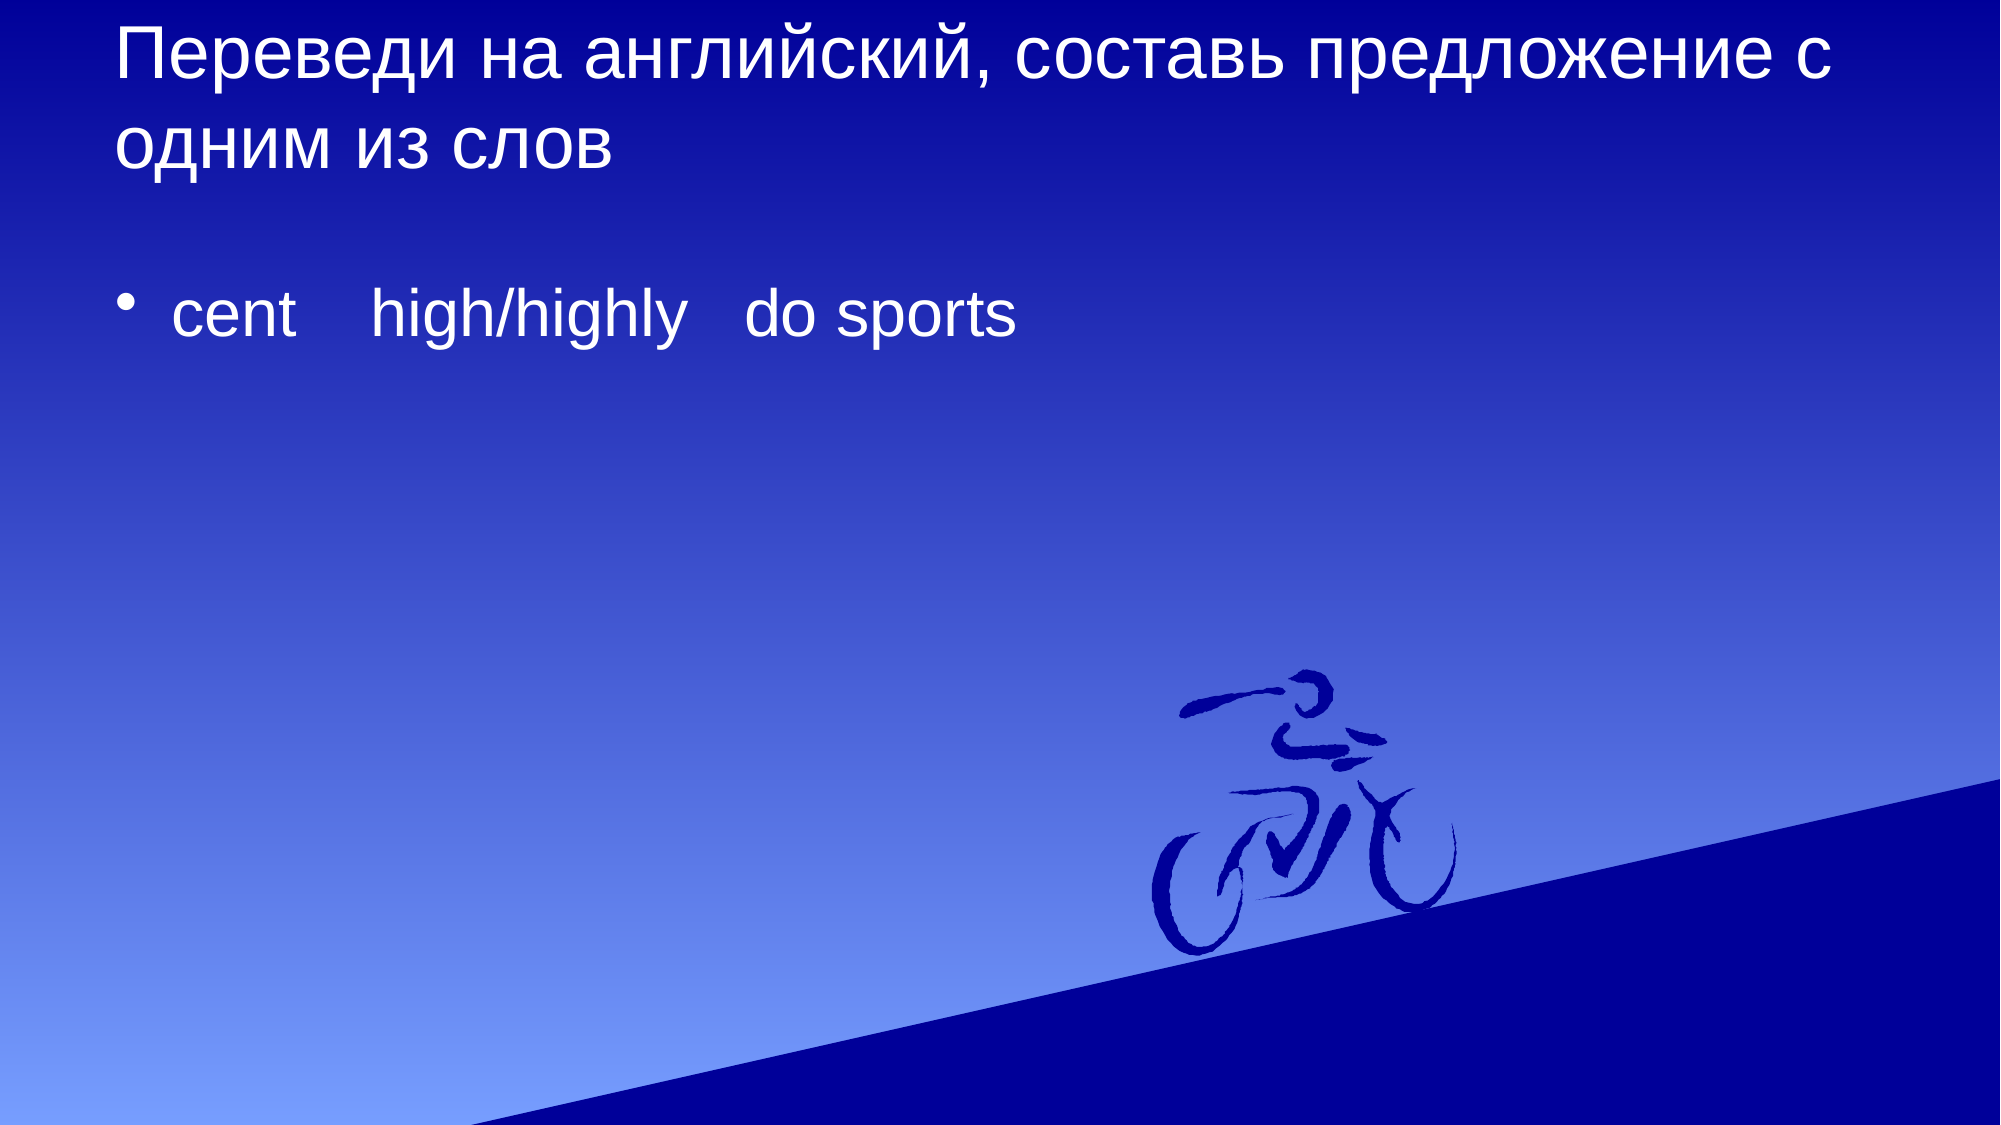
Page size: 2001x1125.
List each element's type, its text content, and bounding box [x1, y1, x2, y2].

list cent high/highly do sports [99, 262, 1901, 1006]
title Переведи на английский, составь предложение с одним из слов [99, 44, 1901, 233]
